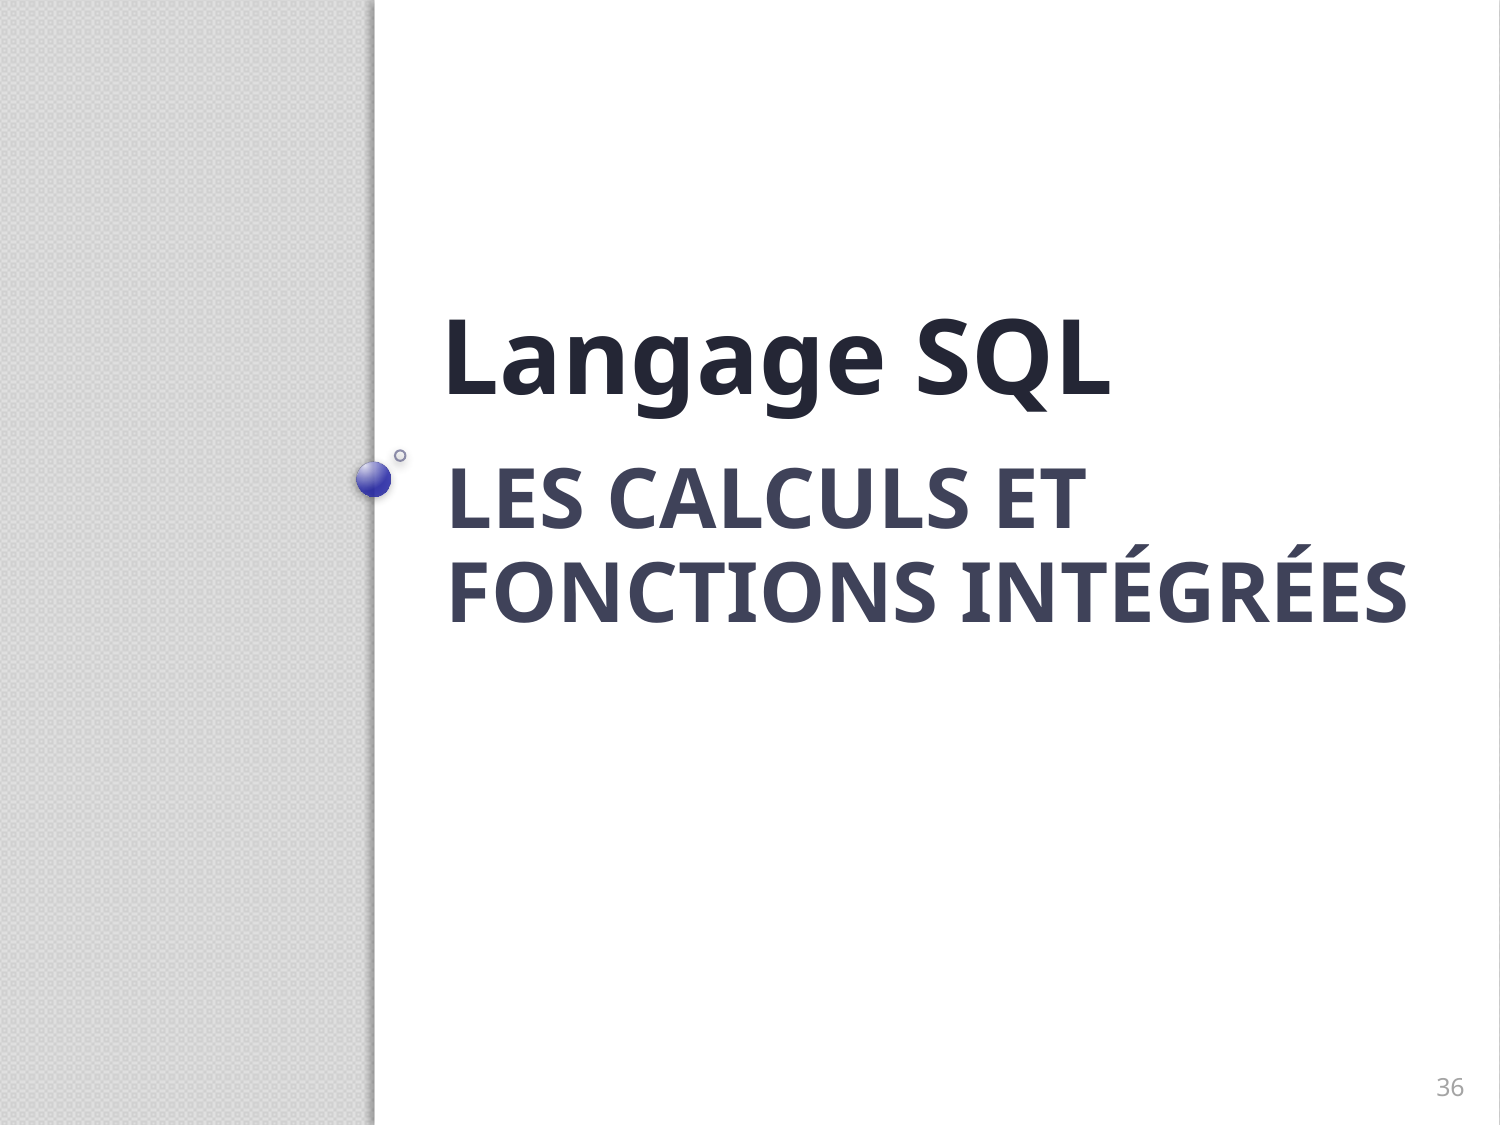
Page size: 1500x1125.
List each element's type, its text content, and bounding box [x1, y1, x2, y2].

slide_number 36 [1413, 1034, 1488, 1113]
list Langage SQL [422, 174, 1473, 423]
title Les calculs et fonctions intégrées [431, 444, 1481, 820]
